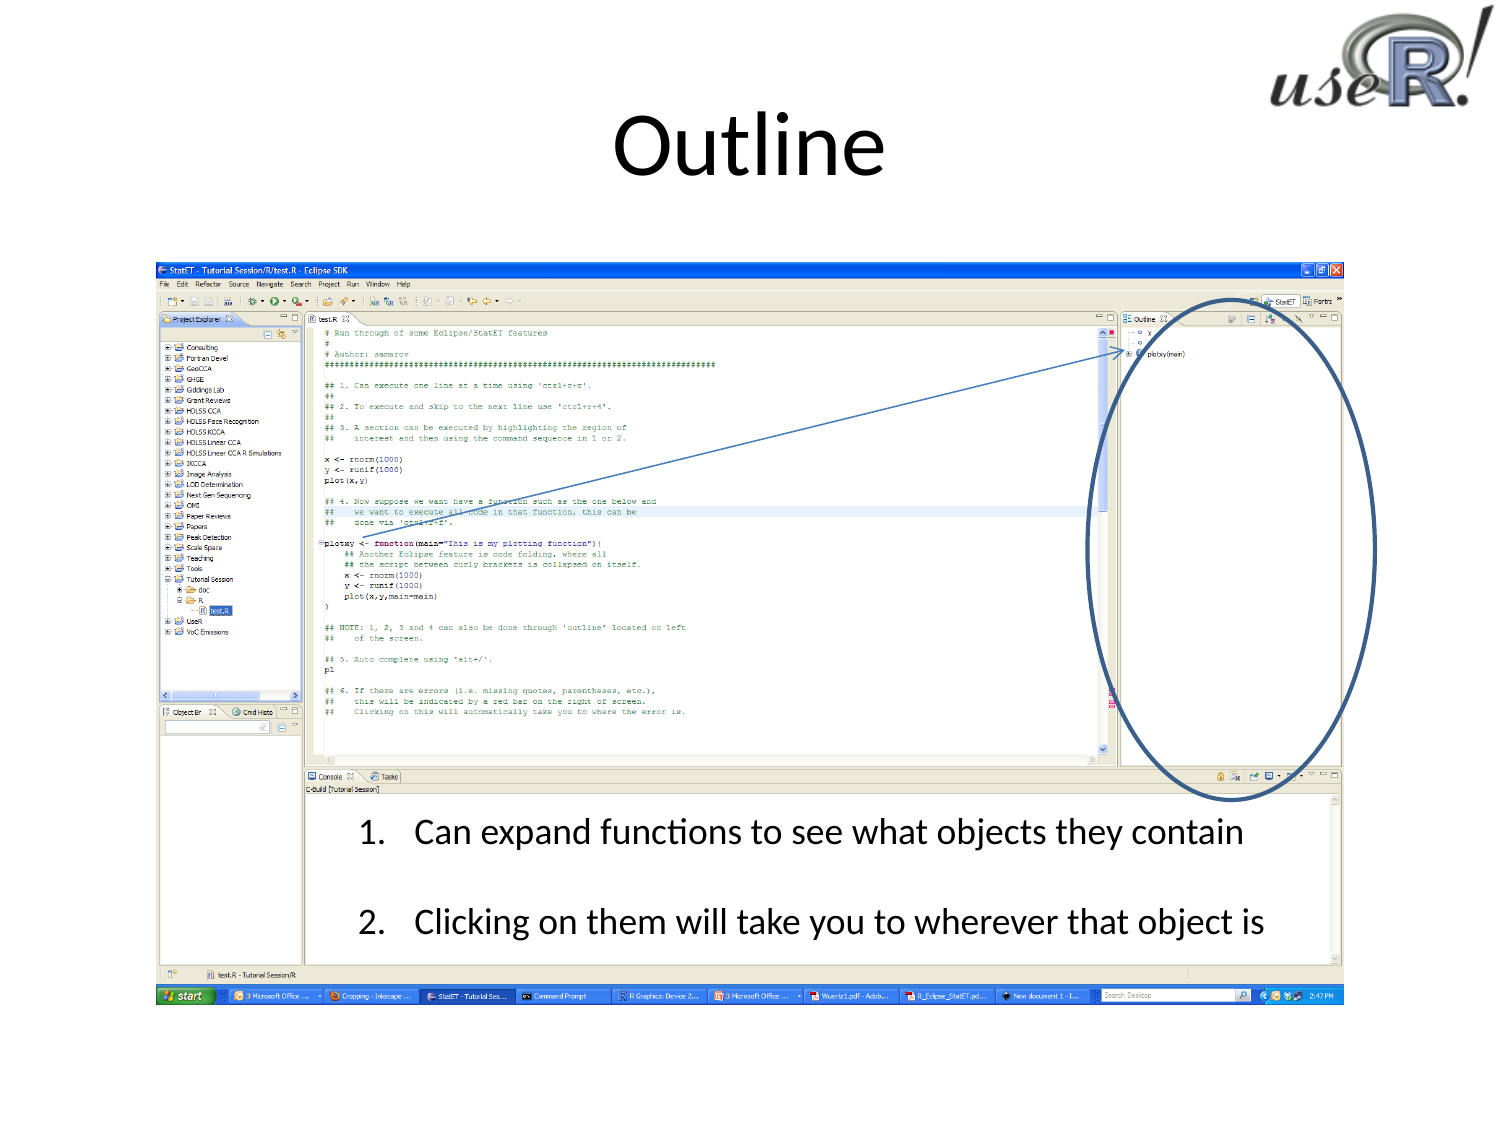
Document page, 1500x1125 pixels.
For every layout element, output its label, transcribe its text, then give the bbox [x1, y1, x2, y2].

title Outline [75, 45, 1425, 233]
picture [1265, 0, 1500, 113]
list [155, 262, 1345, 1006]
text_box [1349, 401, 1378, 699]
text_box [362, 349, 1126, 538]
